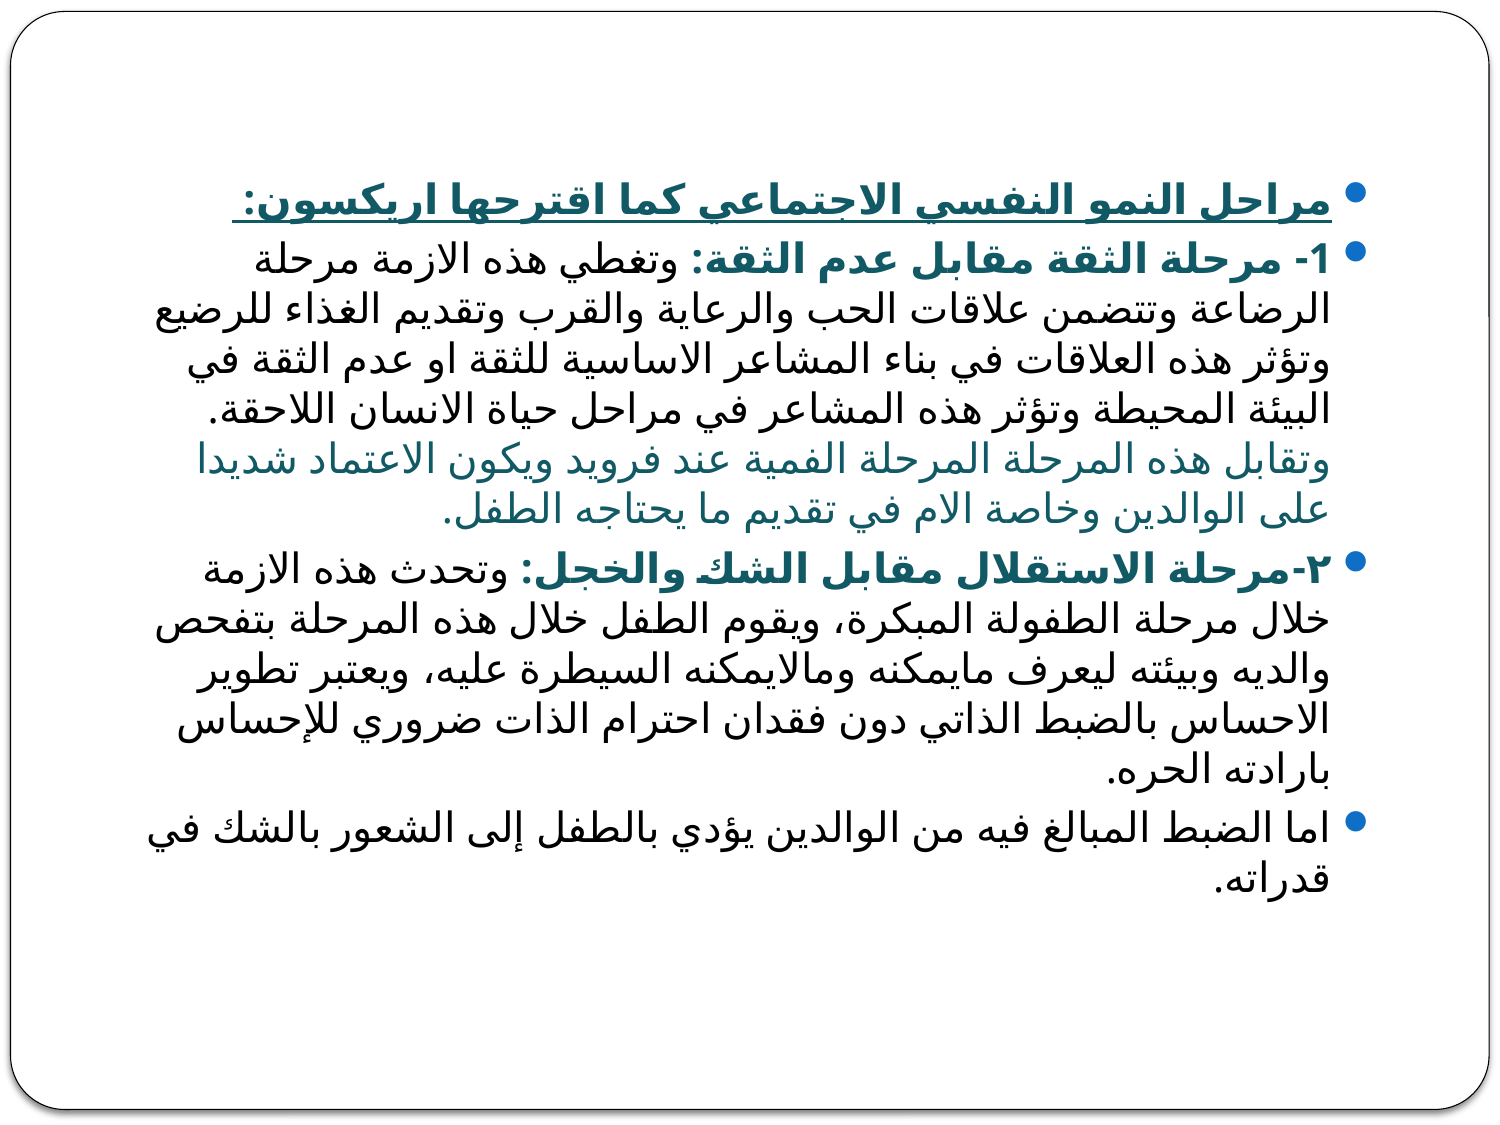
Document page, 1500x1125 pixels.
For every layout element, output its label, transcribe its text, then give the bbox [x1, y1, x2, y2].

list مراحل النمو النفسي الاجتماعي كما اقترحها اريكسون: 1- مرحلة الثقة مقابل عدم الثقة: وتغطي هذه الازمة مرحلة الرضاعة وتتضمن علاقات الحب والرعاية والقرب وتقديم الغذاء للرضيع وتؤثر هذه العلاقات في بناء المشاعر الاساسية للثقة او عدم الثقة في البيئة المحيطة وتؤثر هذه المشاعر في مراحل حياة الانسان اللاحقة. وتقابل هذه المرحلة المرحلة الفمية عند فرويد ويكون الاعتماد شديدا على الوالدين وخاصة الام في تقديم ما يحتاجه الطفل. ٢-مرحلة الاستقلال مقابل الشك والخجل: وتحدث هذه الازمة خلال مرحلة الطفولة المبكرة، ويقوم الطفل خلال هذه المرحلة بتفحص والديه وبيئته ليعرف مايمكنه ومالايمكنه السيطرة عليه، ويعتبر تطوير الاحساس بالضبط الذاتي دون فقدان احترام الذات ضروري للإحساس بارادته الحره. اما الضبط المبالغ فيه من الوالدين يؤدي بالطفل إلى الشعور بالشك في قدراته. [109, 164, 1385, 915]
